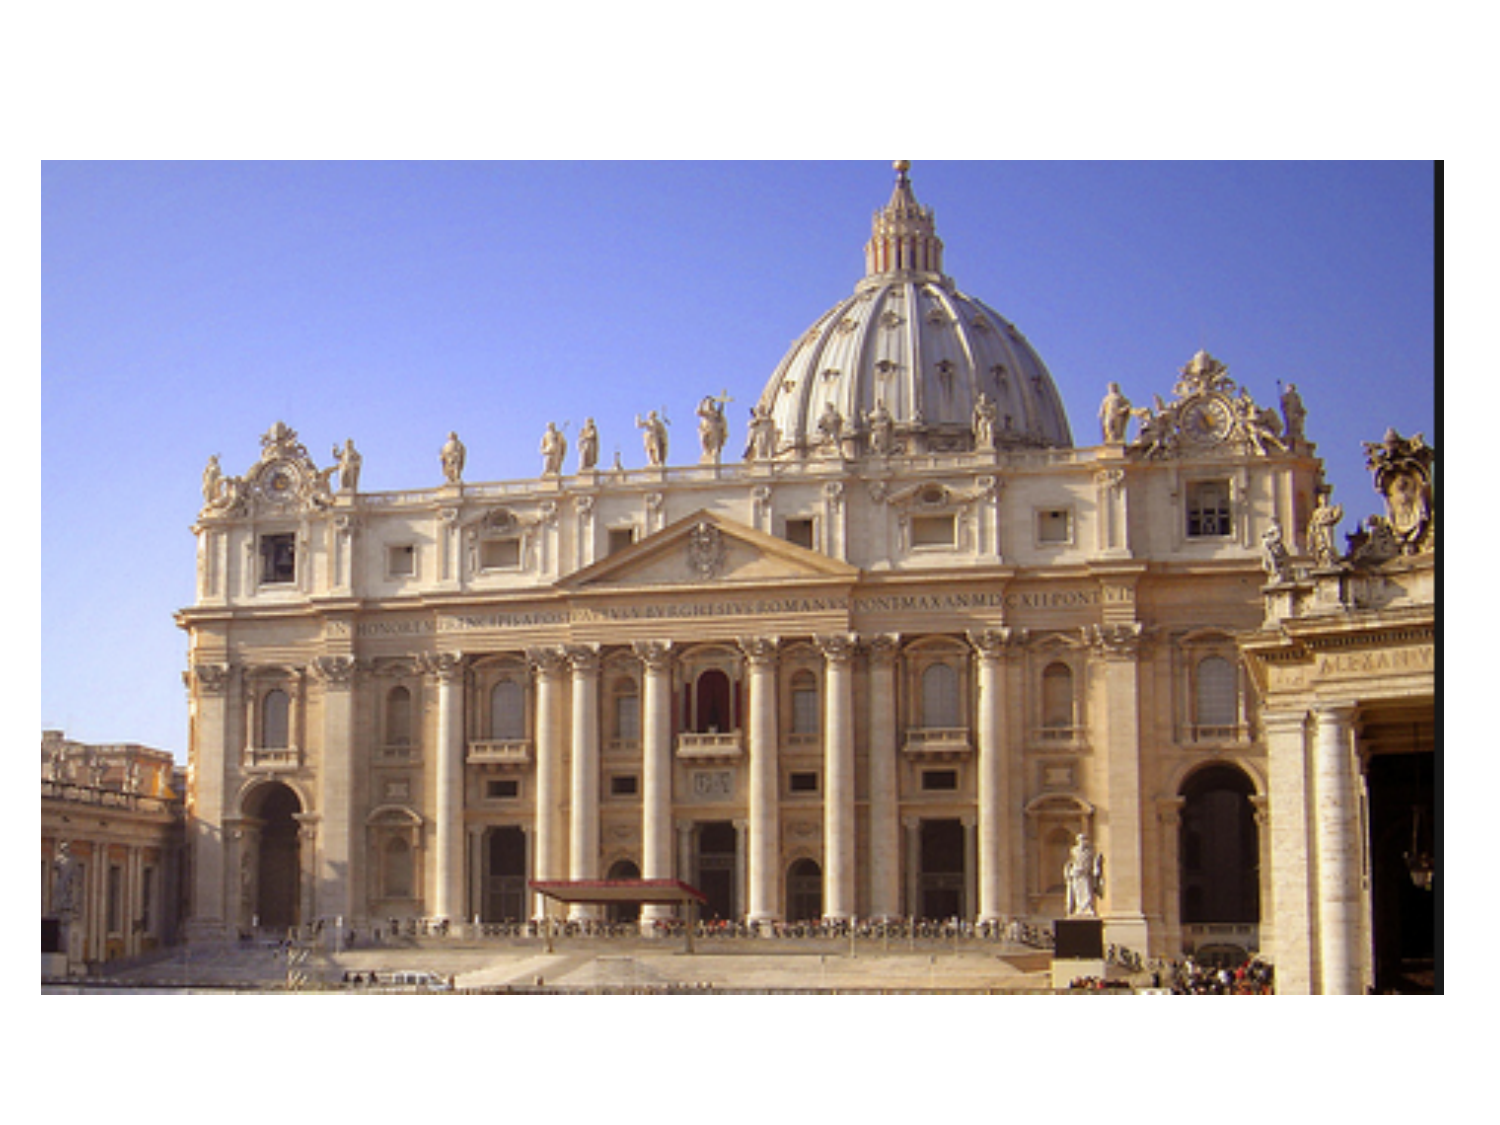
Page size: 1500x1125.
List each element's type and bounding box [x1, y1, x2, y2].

list [41, 160, 1444, 996]
